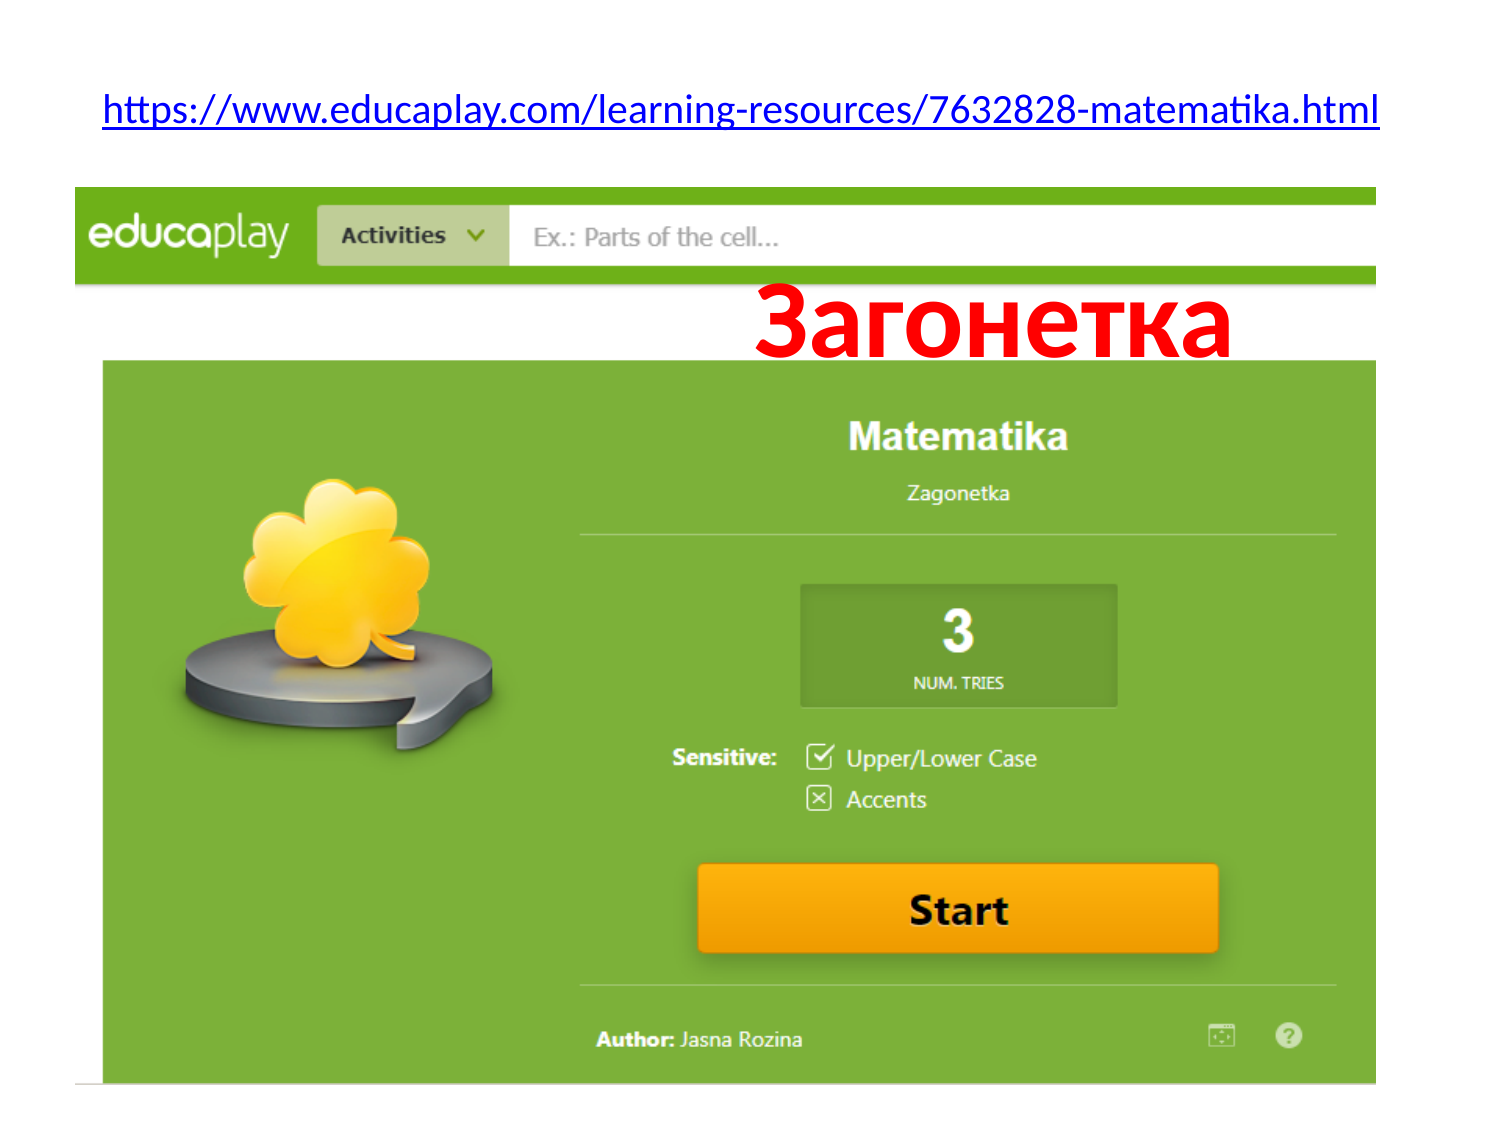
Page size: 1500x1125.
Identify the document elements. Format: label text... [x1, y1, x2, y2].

text_box https://www.educaplay.com/learning-resources/7632828-matematika.html [87, 74, 1463, 190]
picture [74, 187, 1376, 1085]
